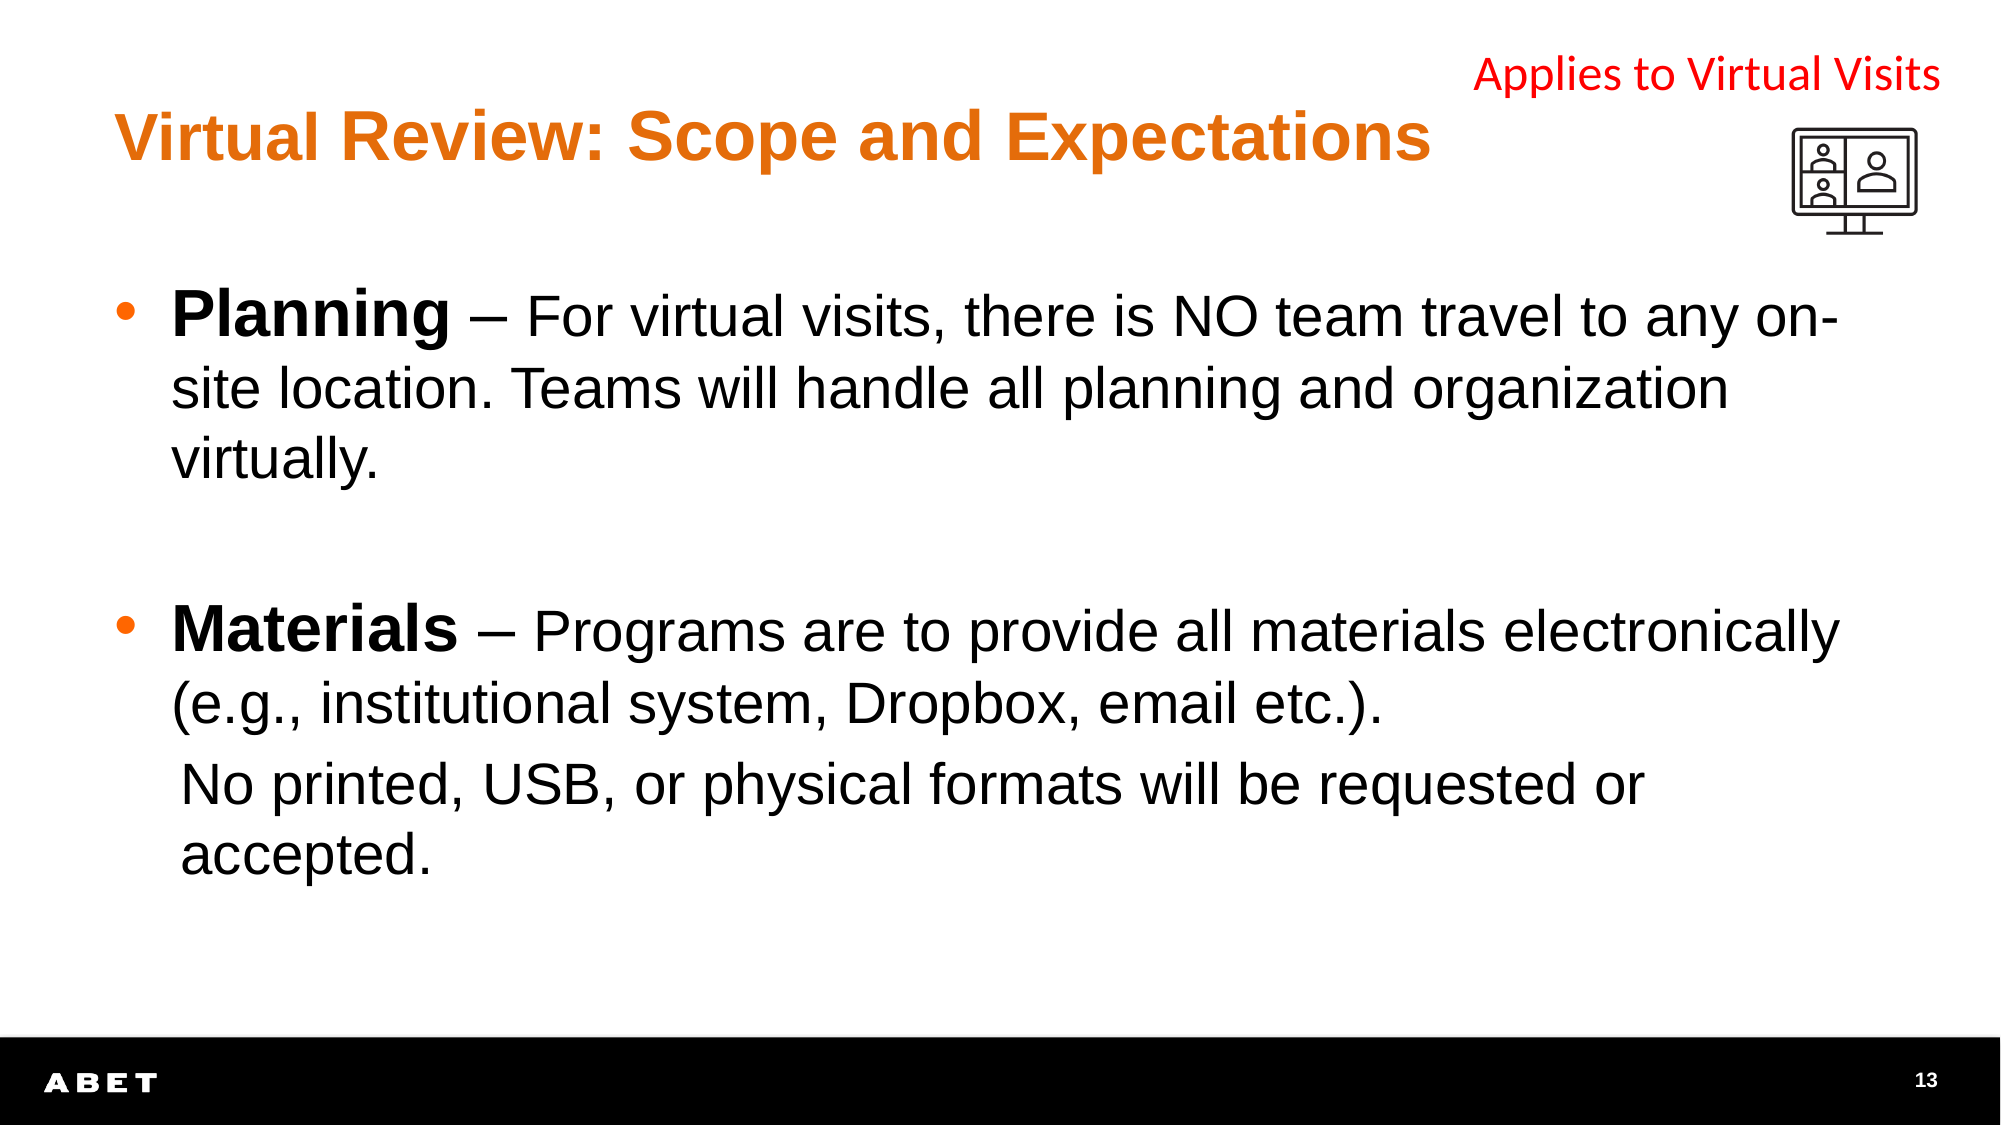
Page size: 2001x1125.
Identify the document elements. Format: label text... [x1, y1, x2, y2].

title Virtual Review: Scope and Expectations [99, 82, 1774, 213]
text_box Applies to Virtual Visits [1458, 32, 1957, 108]
picture [16, 1052, 184, 1113]
picture [1779, 103, 1930, 255]
list Planning – For virtual visits, there is NO team travel to any on-site location. Teams will handle all planning and organization virtually. Materials – Programs are to provide all materials electronically (e.g., institutional system, Dropbox, email etc.). No printed, USB, or physical formats will be requested or accepted. [99, 262, 1900, 975]
